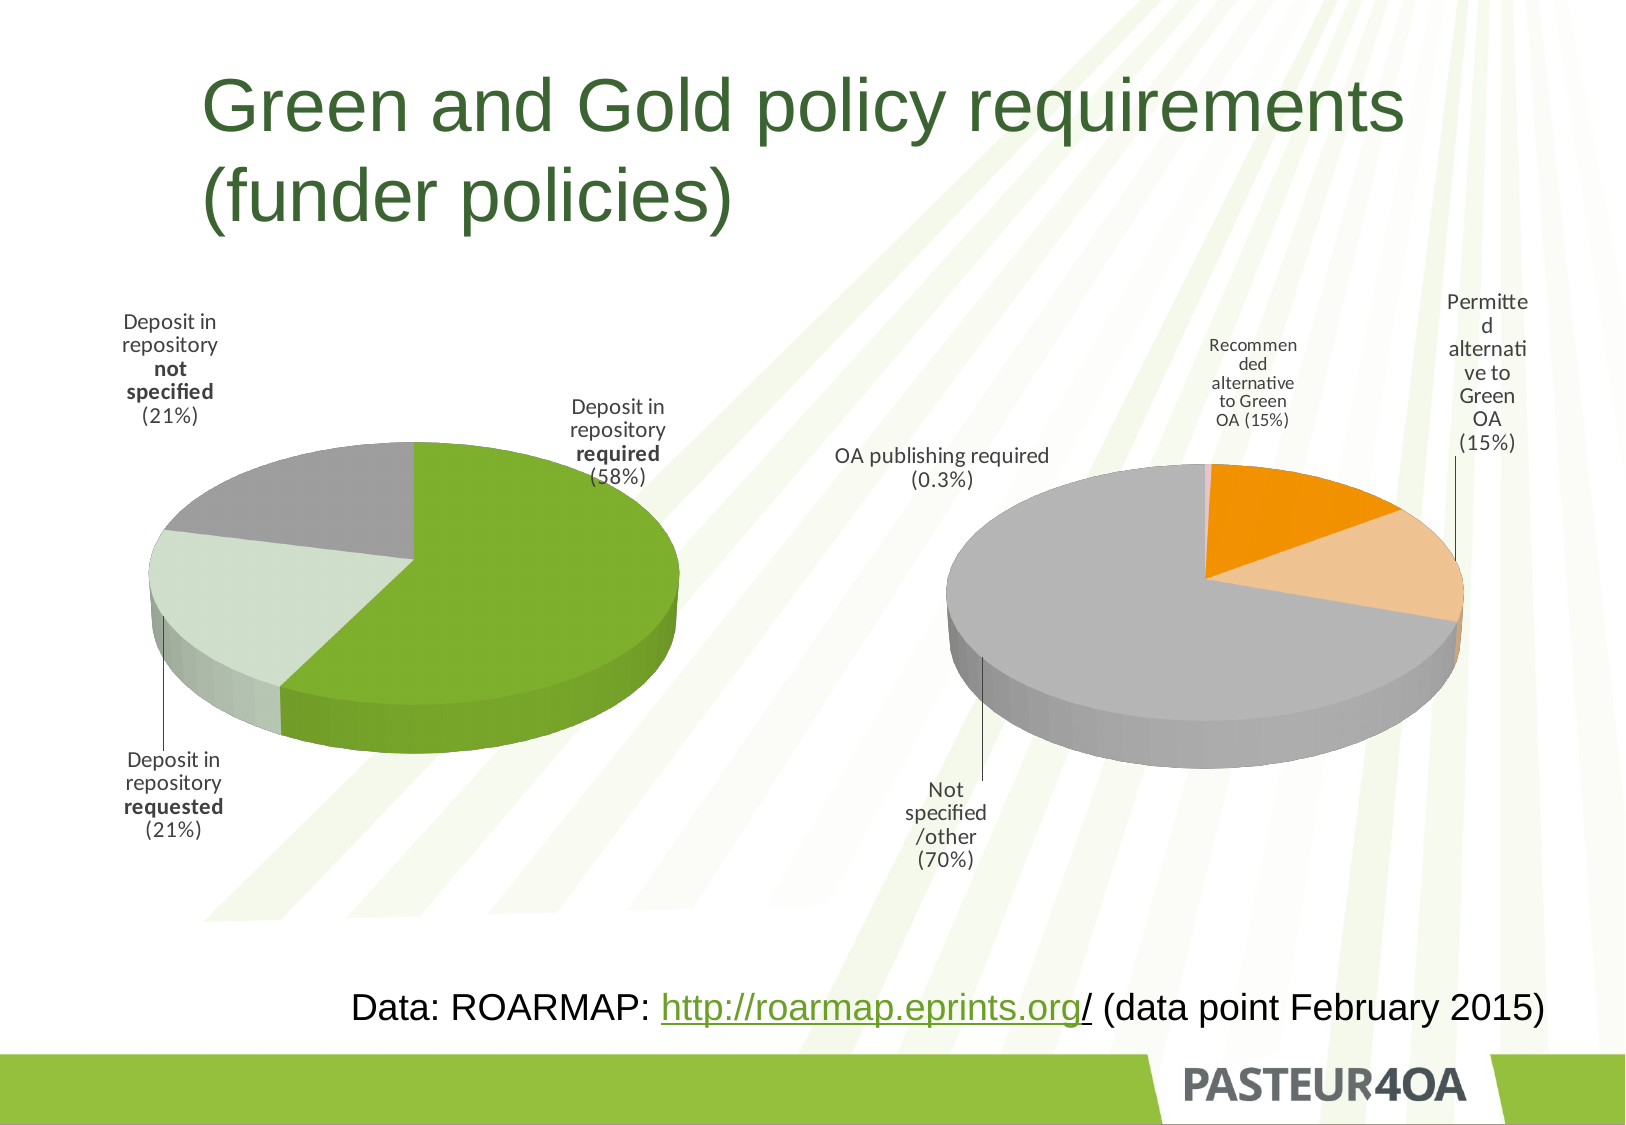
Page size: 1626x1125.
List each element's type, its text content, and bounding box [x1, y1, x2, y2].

chart [824, 290, 1546, 894]
chart [17, 290, 801, 882]
picture [0, 0, 1625, 1124]
text_box Data: ROARMAP: http://roarmap.eprints.org/ (data point February 2015) [328, 975, 1592, 1036]
title Green and Gold policy requirements (funder policies) [186, 42, 1436, 244]
